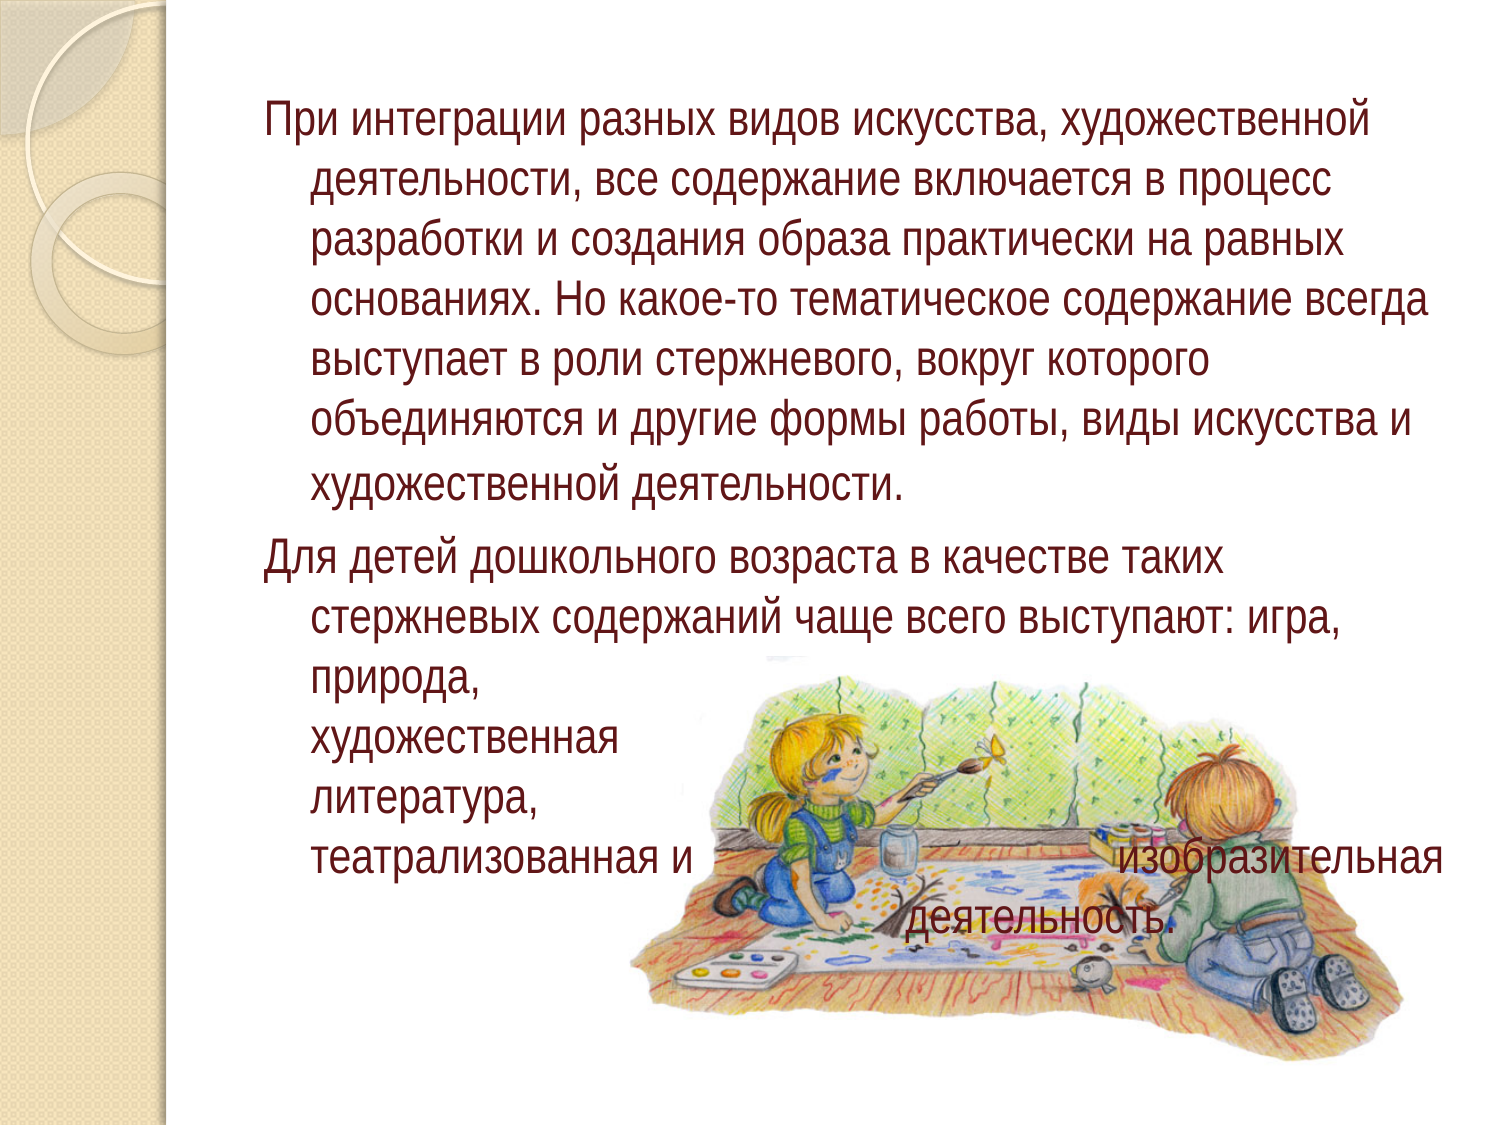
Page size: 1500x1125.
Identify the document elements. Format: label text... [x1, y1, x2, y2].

list При интеграции разных видов искусства, художественной деятельности, все содержание включается в процесс разработки и создания образа практически на равных основаниях. Но какое-то тематическое содержание всегда выступает в роли стержневого, вокруг которого объединяются и другие формы работы, виды искусства и художественной деятельности. Для детей дошкольного возраста в качестве таких стержневых содержаний чаще всего выступают: игра, природа, художественная литература, театрализованная и изобразительная деятельность. [235, 77, 1466, 1024]
picture [619, 656, 1414, 1071]
